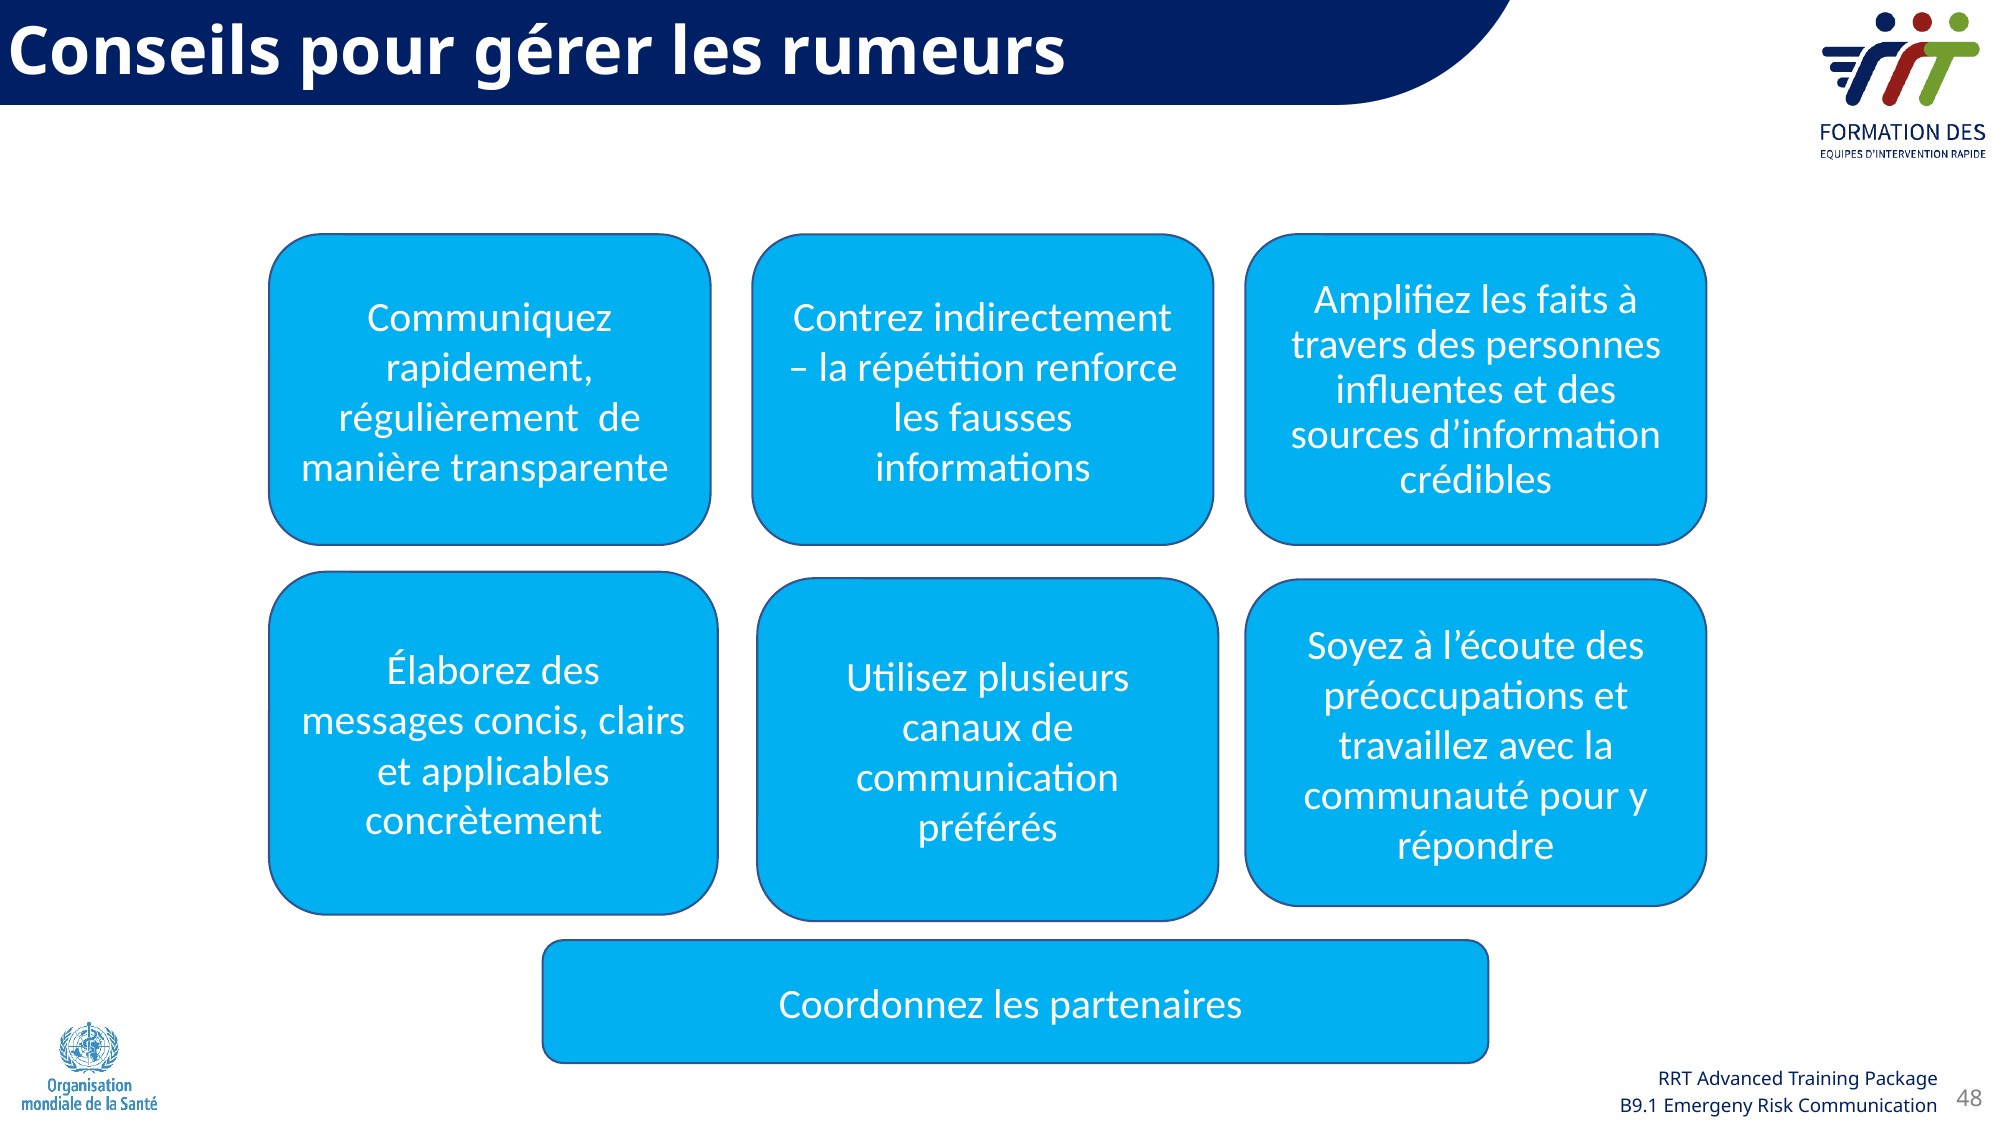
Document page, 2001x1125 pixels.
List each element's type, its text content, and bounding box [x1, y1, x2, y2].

text_box Amplifiez les faits à travers des personnes influentes et des sources d’information crédibles [1245, 234, 1707, 545]
picture [1379, 0, 1533, 105]
text_box Soyez à l’écoute des préoccupations et travaillez avec la communauté pour y répondre [1245, 579, 1707, 907]
picture [1820, 11, 1986, 160]
text_box Communiquez rapidement, régulièrement de manière transparente [268, 234, 711, 545]
text_box Contrez indirectement – la répétition renforce les fausses informations [752, 234, 1214, 545]
text_box Coordonnez les partenaires [542, 940, 1489, 1064]
text_box Conseils pour gérer les rumeurs [0, 0, 1379, 106]
text_box Élaborez des messages concis, clairs et applicables concrètement [268, 571, 718, 915]
picture [20, 1020, 158, 1111]
text_box Utilisez plusieurs canaux de communication préférés [757, 578, 1219, 922]
